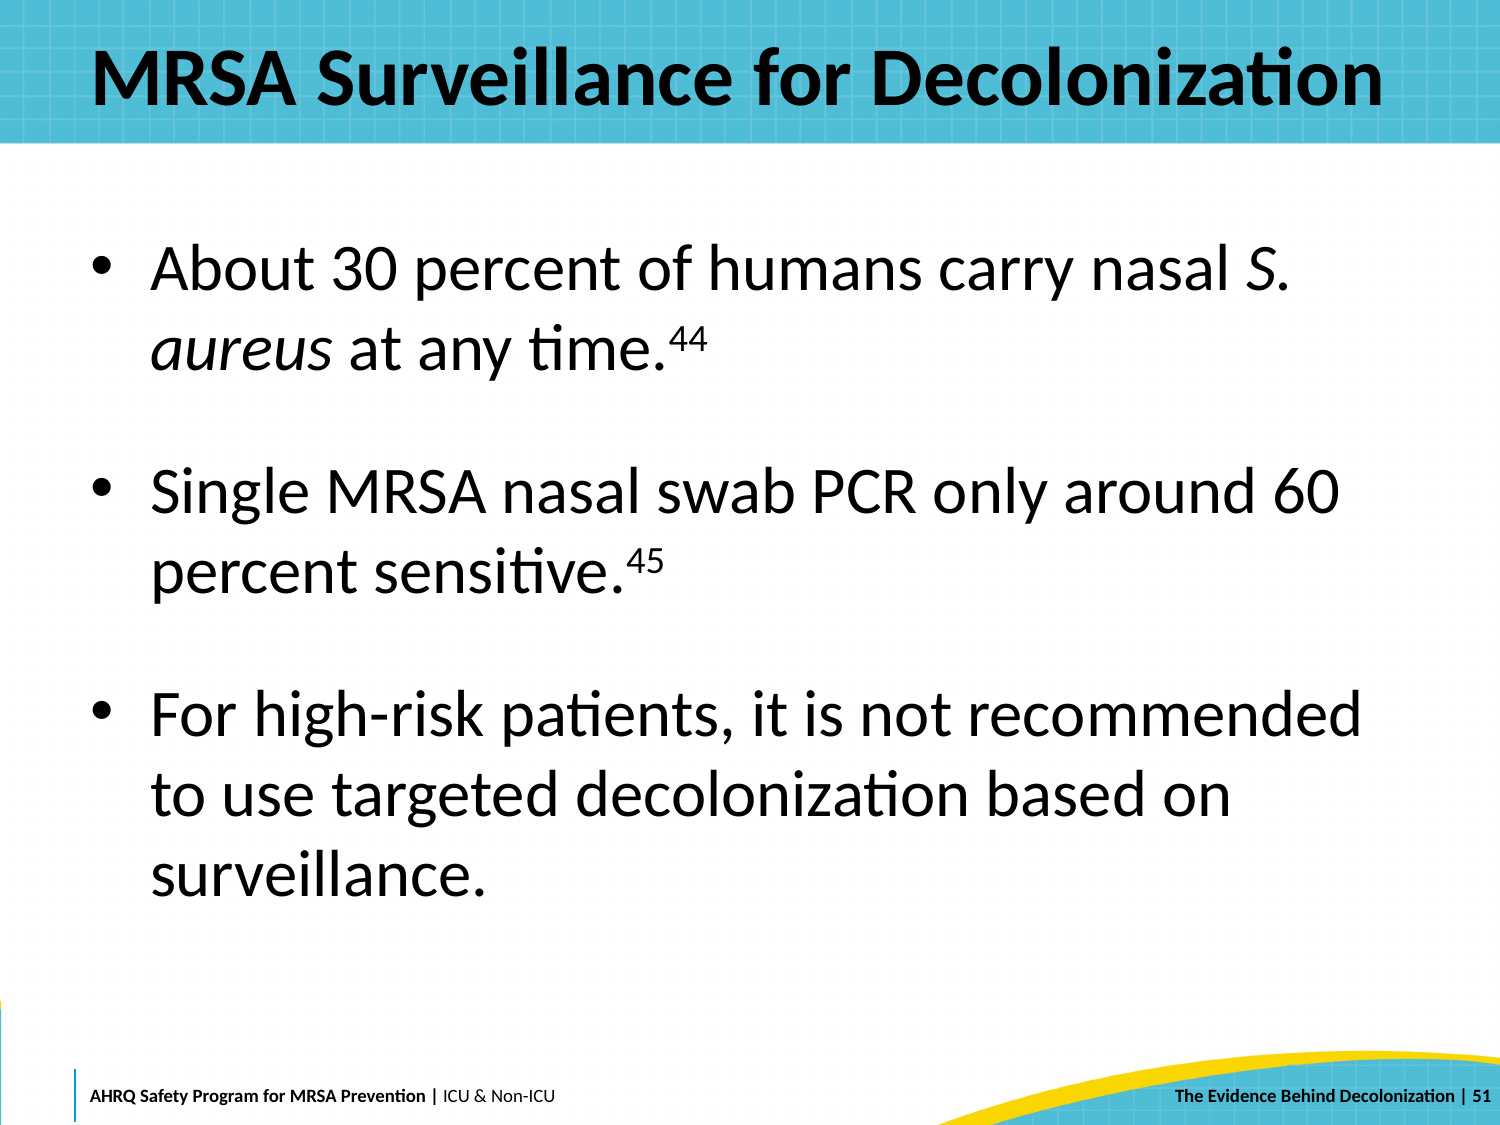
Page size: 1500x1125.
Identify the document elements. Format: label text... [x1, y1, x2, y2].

picture [0, 0, 1500, 1125]
slide_number | 51 [1455, 1065, 1500, 1125]
list About 30 percent of humans carry nasal S. aureus at any time.44 Single MRSA nasal swab PCR only around 60 percent sensitive.45 For high-risk patients, it is not recommended to use targeted decolonization based on surveillance. [75, 216, 1425, 1003]
title MRSA Surveillance for Decolonization [75, 0, 1425, 150]
